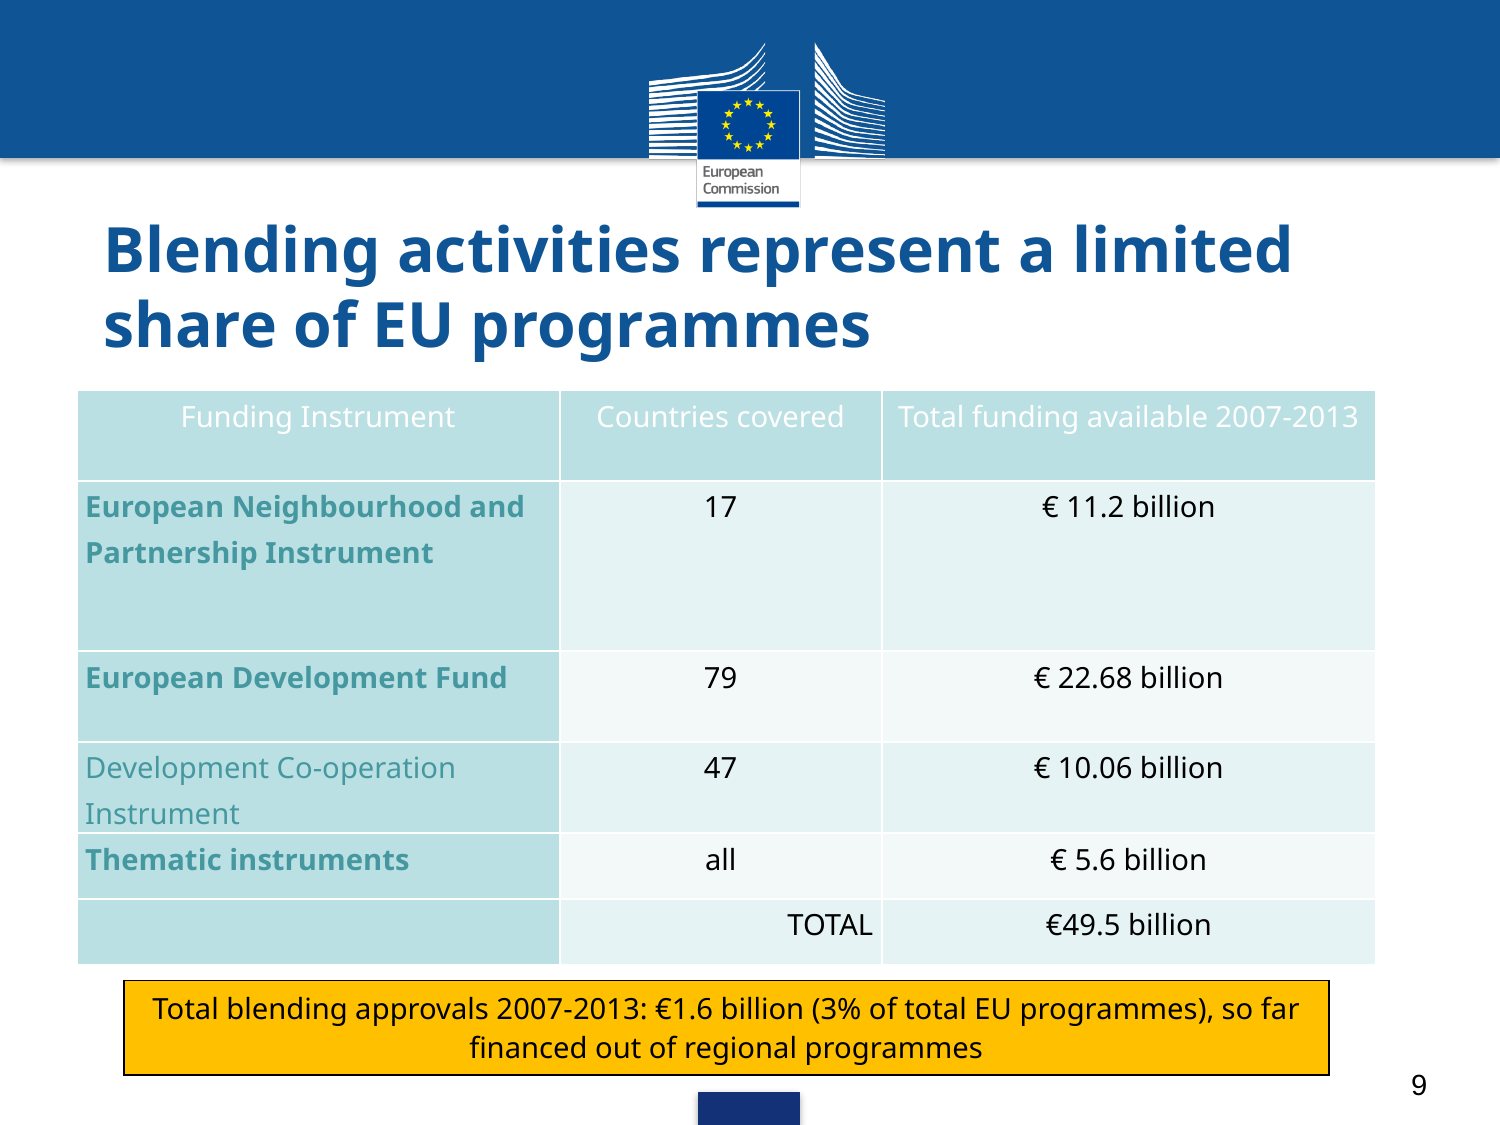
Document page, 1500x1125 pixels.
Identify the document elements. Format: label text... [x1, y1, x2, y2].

table_cell 17 [561, 482, 881, 650]
table_header Funding Instrument [78, 391, 559, 480]
table_cell Development Co-operation Instrument [78, 743, 559, 832]
table_cell Thematic instruments [78, 834, 559, 898]
table_cell all [561, 834, 881, 898]
table_cell € 5.6 billion [883, 834, 1375, 898]
table_header Total funding available 2007-2013 [883, 391, 1375, 480]
table_cell € 22.68 billion [883, 652, 1375, 741]
table_header Countries covered [561, 391, 881, 480]
title Blending activities represent a limited share of EU programmes [29, 208, 1500, 362]
table_cell €49.5 billion [883, 900, 1375, 964]
table_cell 79 [561, 652, 881, 741]
table_cell TOTAL [561, 900, 881, 964]
picture [649, 42, 885, 208]
table_cell € 10.06 billion [883, 743, 1375, 832]
table_header Total blending approvals 2007-2013: €1.6 billion (3% of total EU programmes), so far financed out of regional programmes [125, 981, 1328, 1074]
slide_number 9 [1316, 1058, 1443, 1102]
table_cell European Neighbourhood and Partnership Instrument [78, 482, 559, 650]
table_cell European Development Fund [78, 652, 559, 741]
table_cell [78, 900, 559, 964]
table_cell 47 [561, 743, 881, 832]
table_cell € 11.2 billion [883, 482, 1375, 650]
